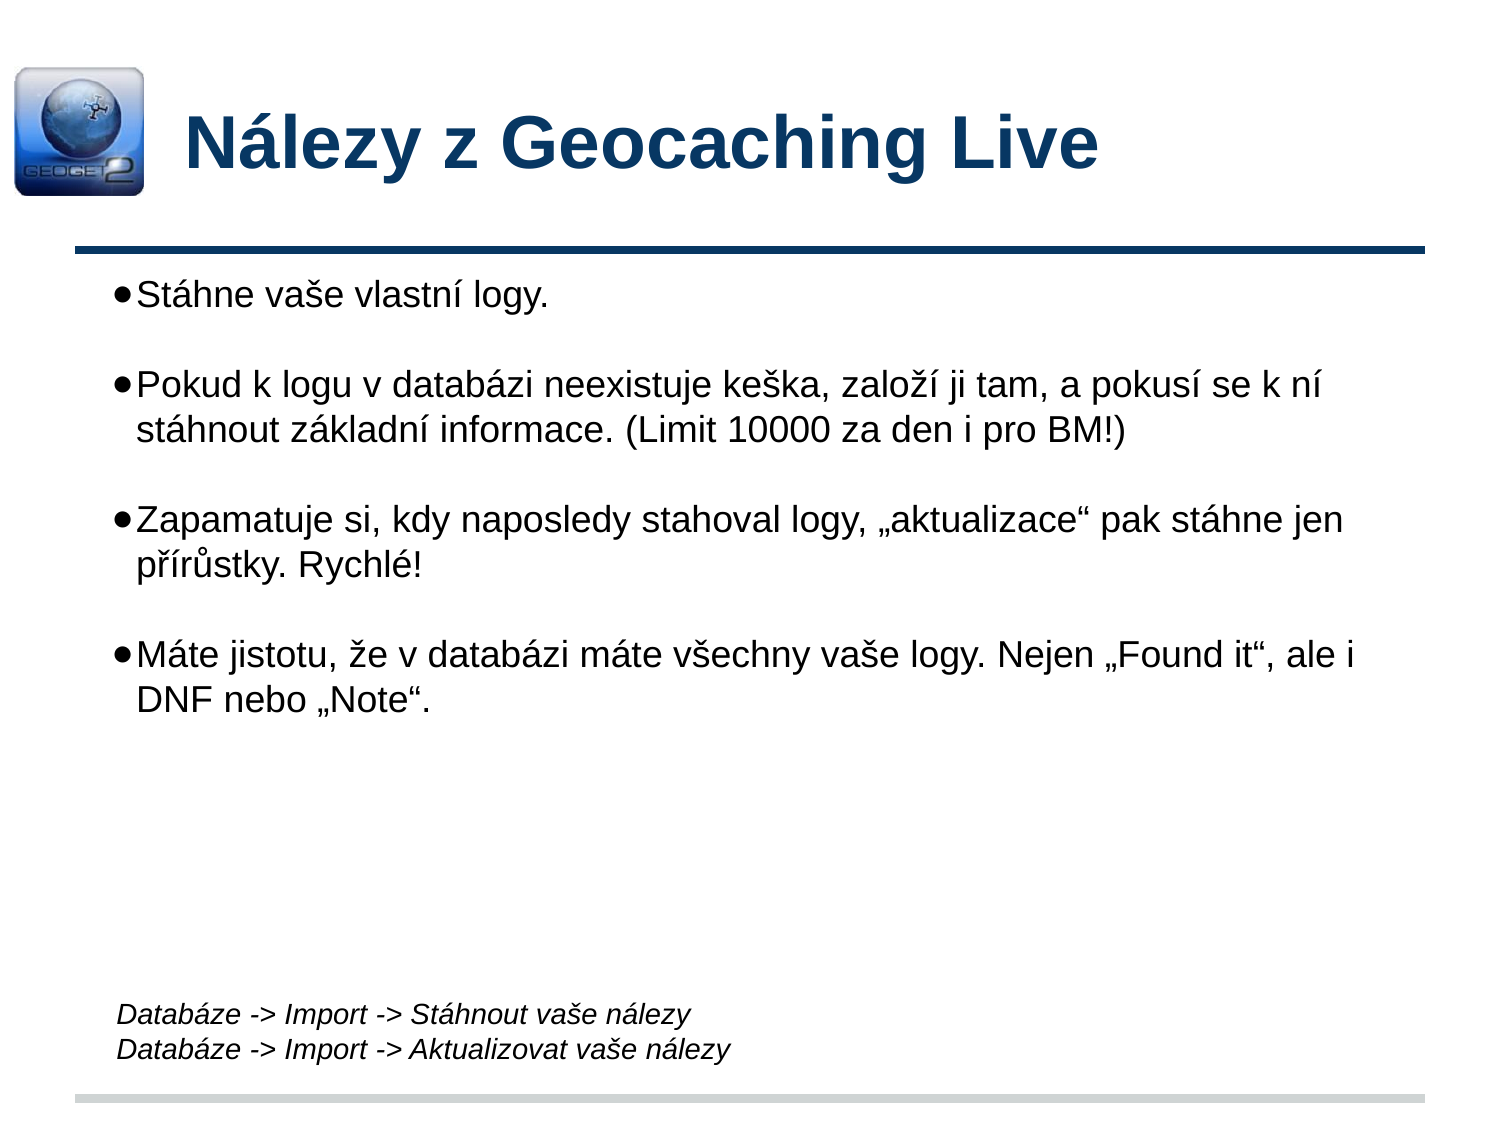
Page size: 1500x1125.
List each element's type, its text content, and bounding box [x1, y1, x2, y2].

title Nálezy z Geocaching Live [169, 45, 1425, 233]
list Stáhne vaše vlastní logy. Pokud k logu v databázi neexistuje keška, založí ji tam, a pokusí se k ní stáhnout základní informace. (Limit 10000 za den i pro BM!) Zapamatuje si, kdy naposledy stahoval logy, „aktualizace“ pak stáhne jen přírůstky. Rychlé! Máte jistotu, že v databázi máte všechny vaše logy. Nejen „Found it“, ale i DNF nebo „Note“. [64, 255, 1415, 965]
text_box Databáze -> Import -> Stáhnout vaše nálezy Databáze -> Import -> Aktualizovat vaše nálezy [101, 987, 747, 1073]
picture [14, 66, 144, 196]
